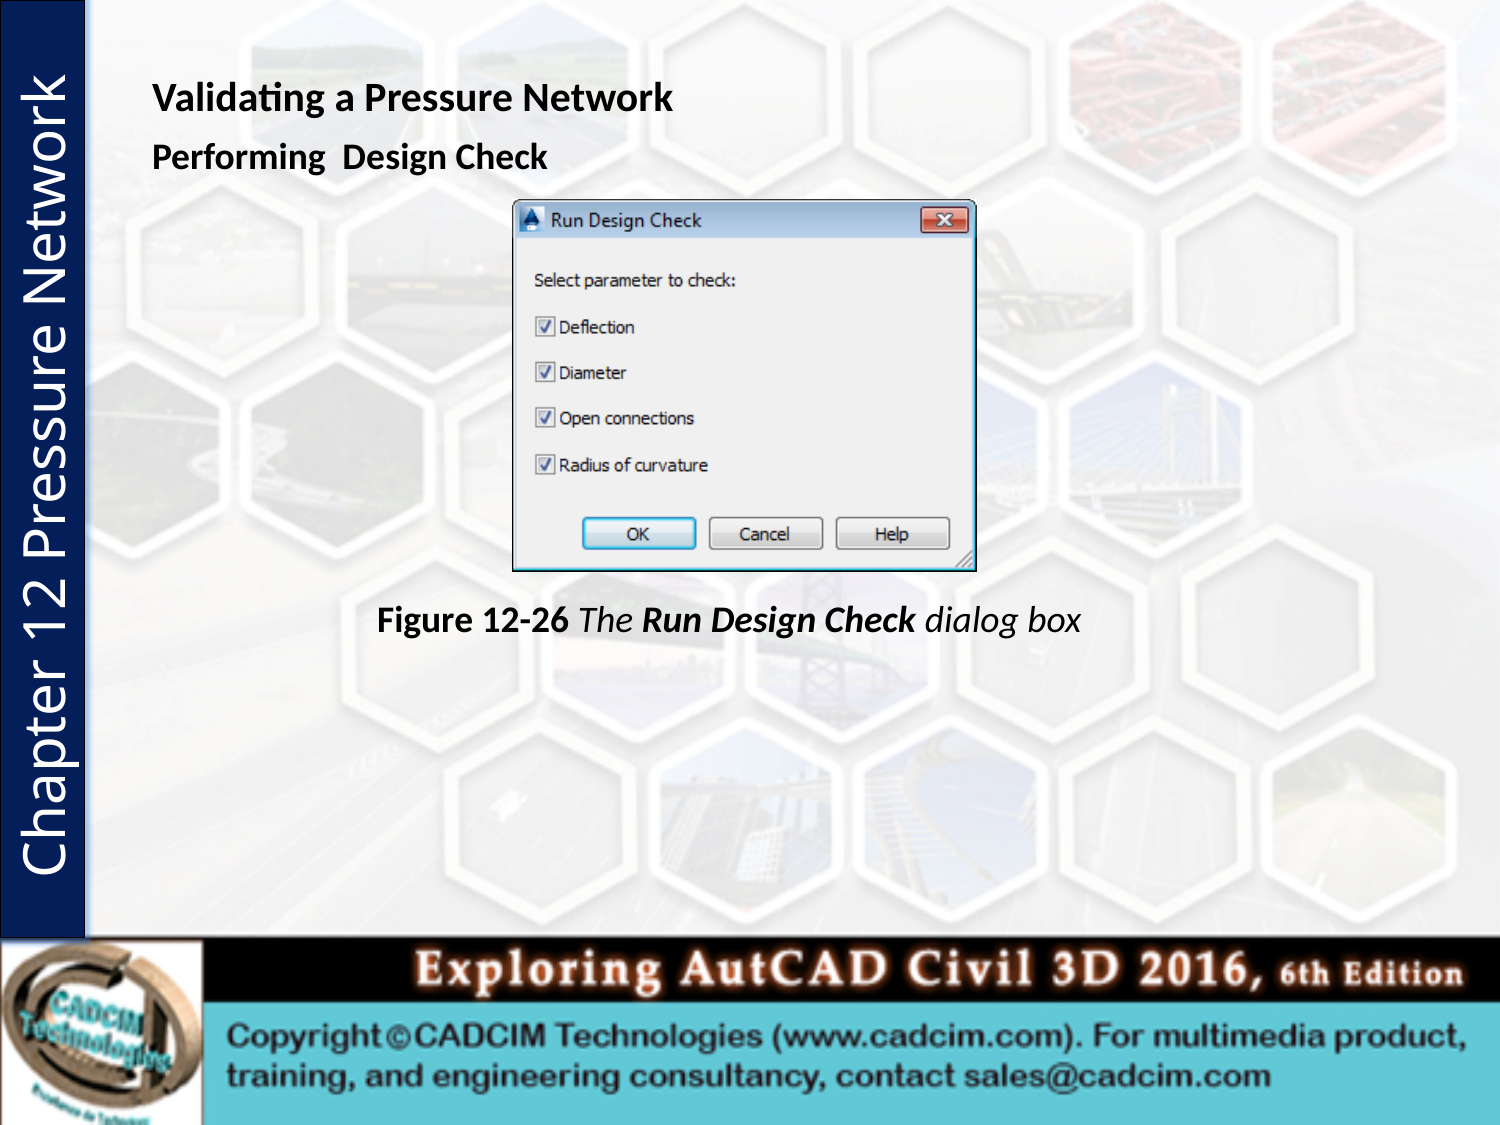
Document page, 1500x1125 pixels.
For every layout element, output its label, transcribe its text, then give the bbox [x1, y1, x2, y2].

text_box Chapter 12 Pressure Network [0, 0, 85, 938]
text_box Performing Design Check [137, 124, 888, 185]
picture [0, 0, 1500, 1125]
text_box Validating a Pressure Network [137, 62, 888, 124]
text_box Figure 12-26 The Run Design Check dialog box [362, 587, 1125, 648]
